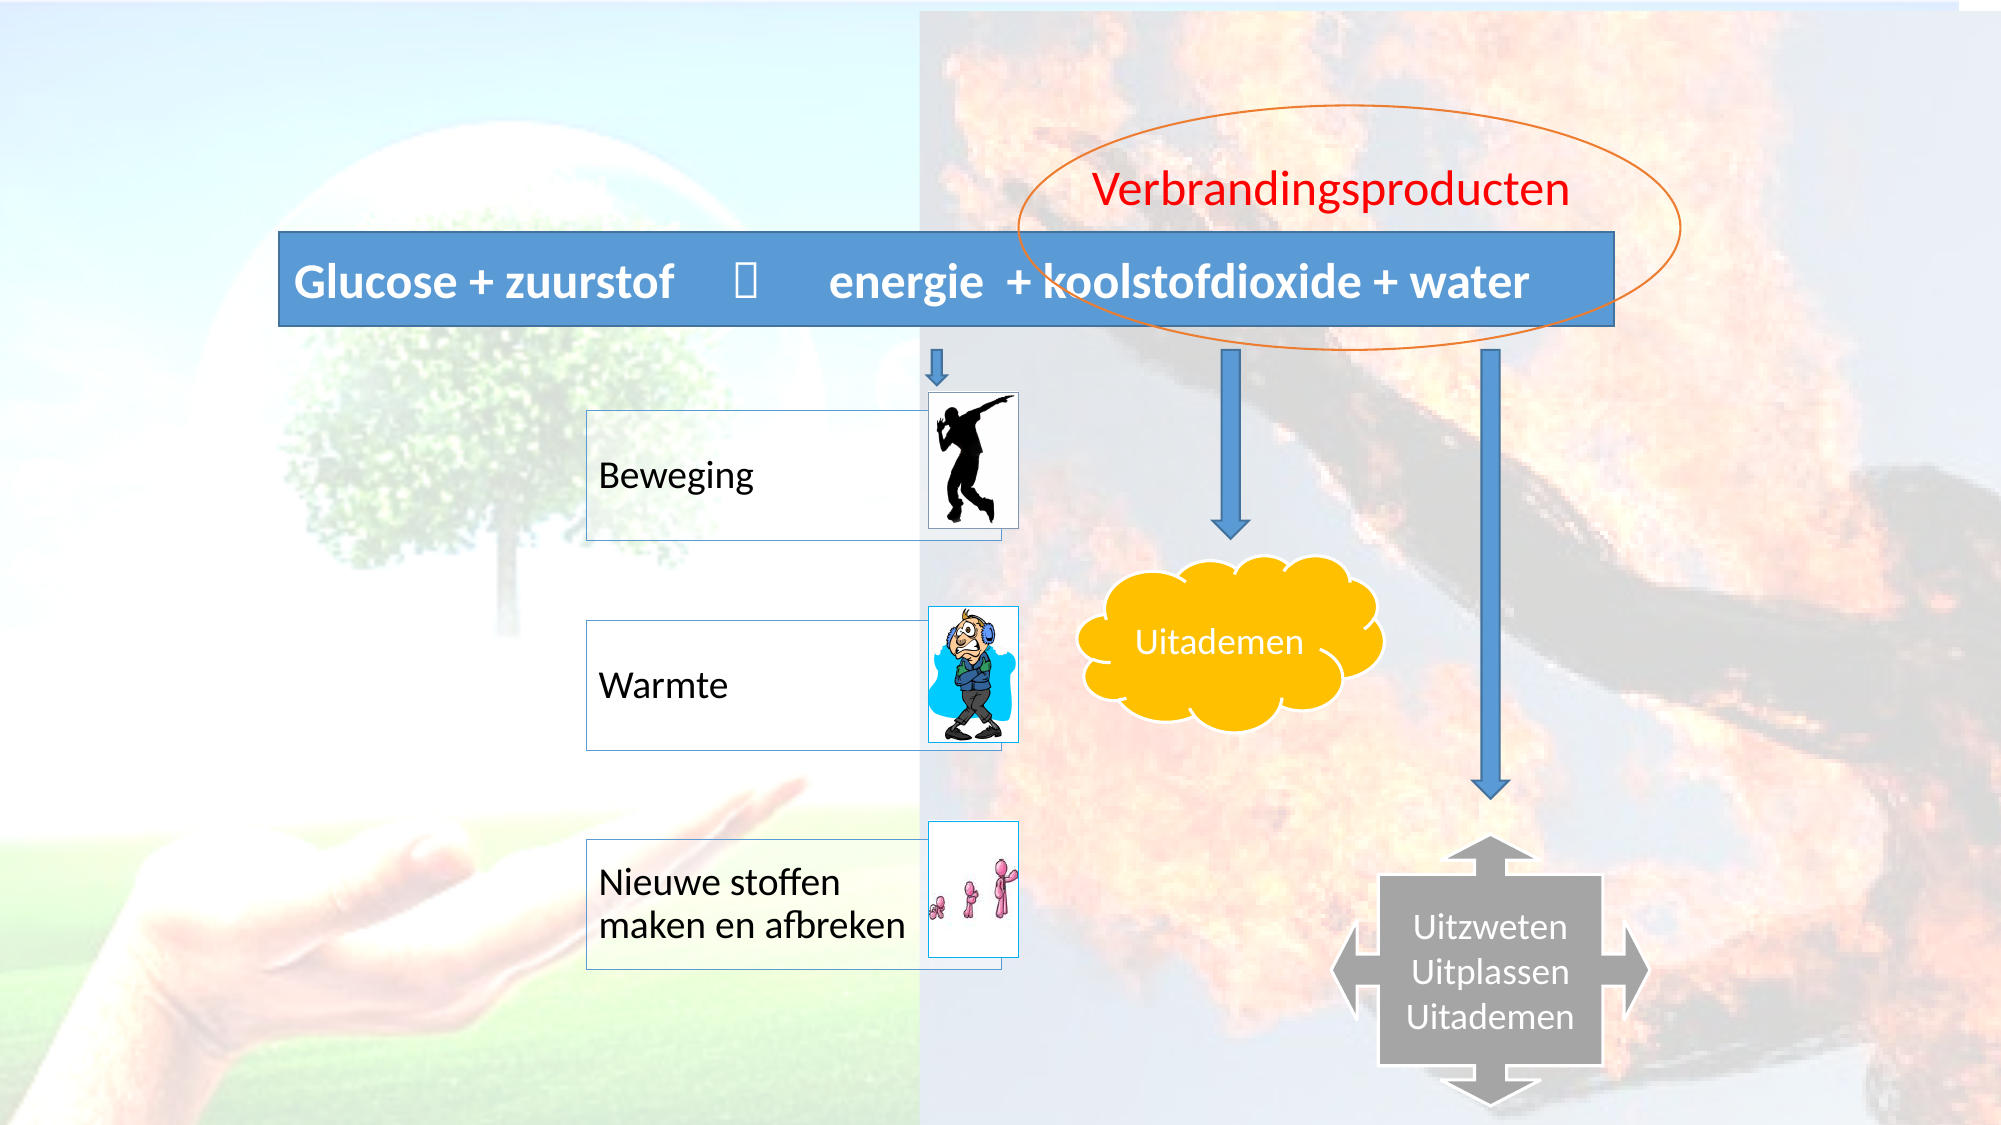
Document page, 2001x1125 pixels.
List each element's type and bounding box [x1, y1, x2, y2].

list [586, 349, 1019, 1012]
picture [0, 0, 2000, 1125]
